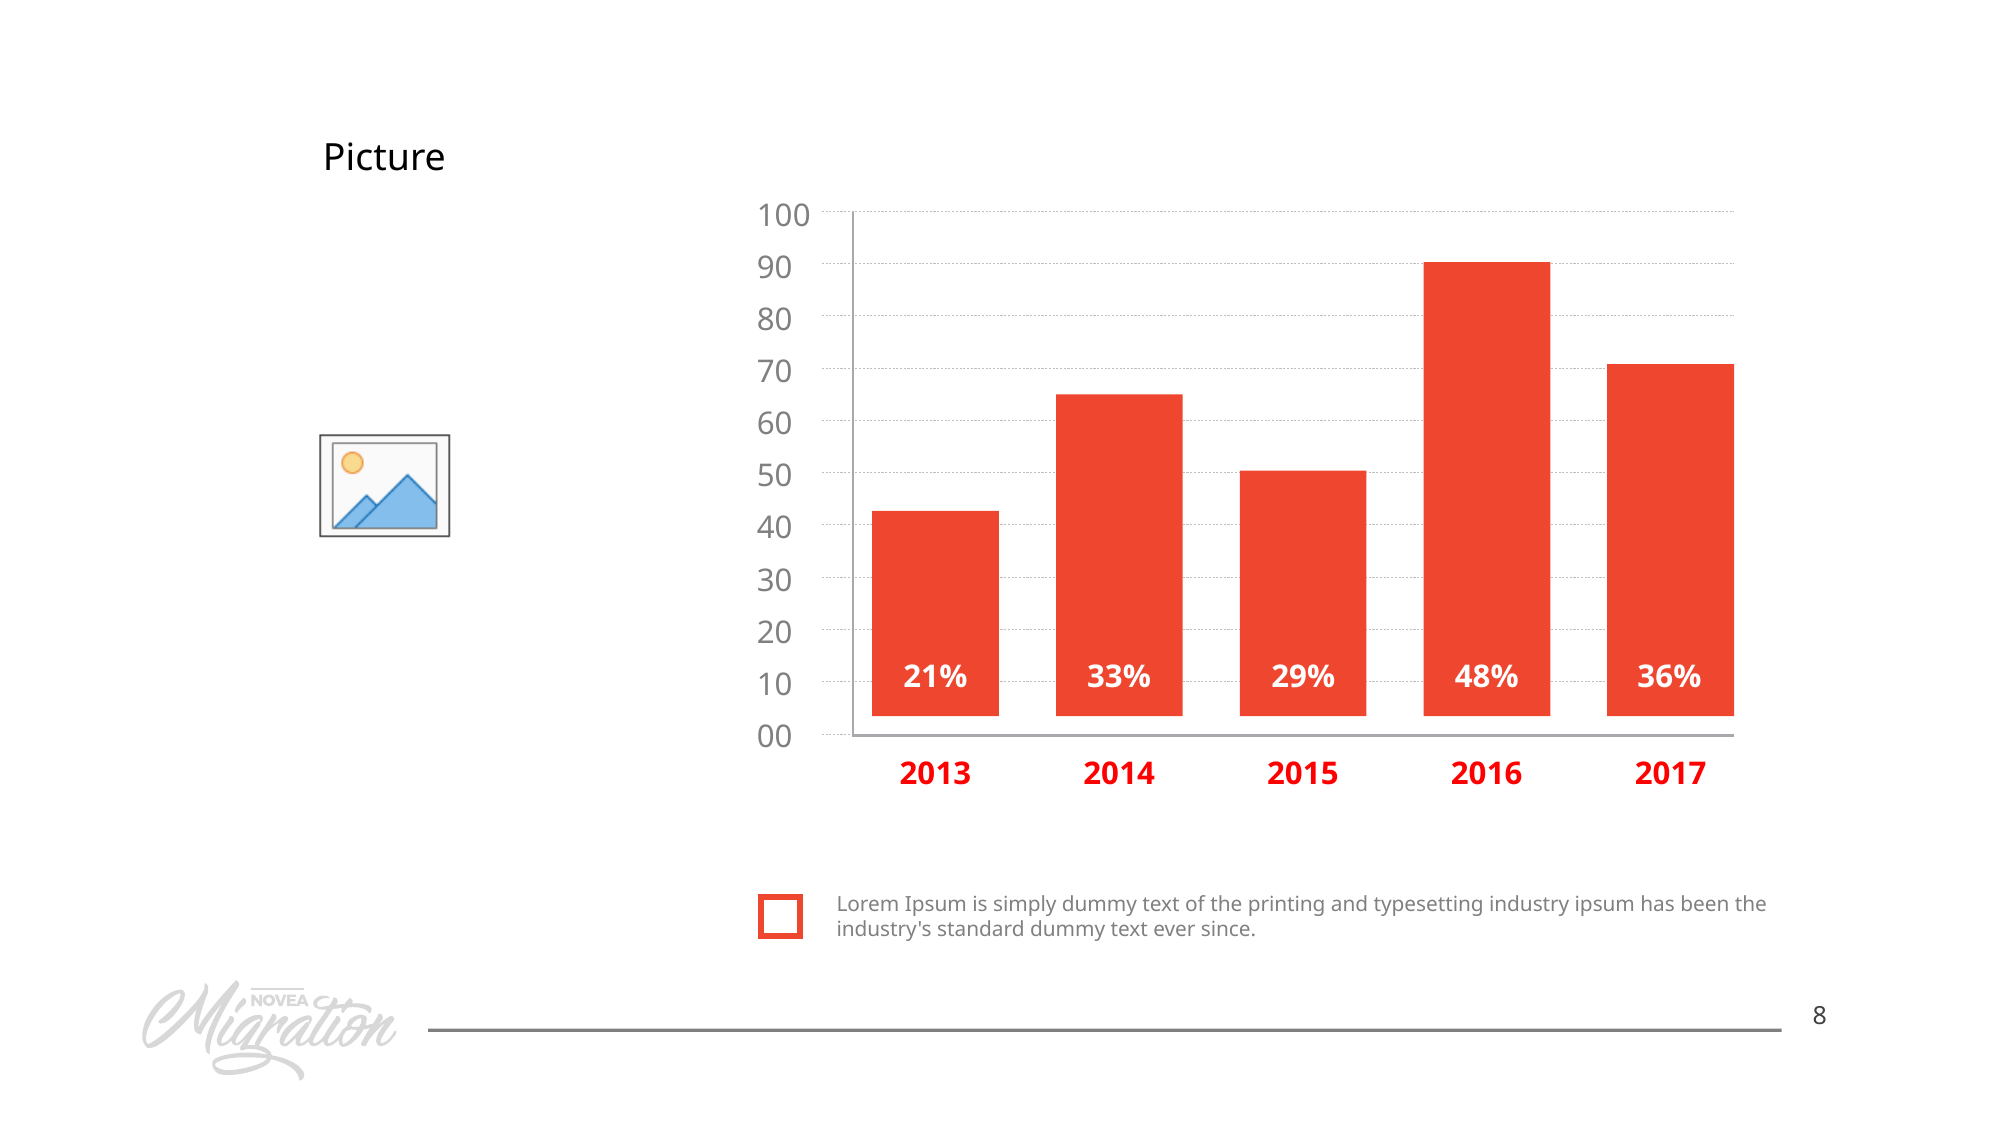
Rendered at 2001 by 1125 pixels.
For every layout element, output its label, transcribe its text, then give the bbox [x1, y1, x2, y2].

text_box Lorem Ipsum is simply dummy text of the printing and typesetting industry ipsum has been the industry's standard dummy text ever since. [821, 883, 1810, 949]
text_box 2015 [1252, 746, 1354, 799]
text_box 100 90 80 70 60 50 40 30 20 10 00 [742, 173, 851, 761]
text_box 2016 [1436, 746, 1538, 799]
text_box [821, 211, 853, 734]
text_box 2013 [884, 746, 987, 799]
text_box 2017 [1619, 746, 1722, 799]
slide_number 8 [1781, 978, 1858, 1055]
picture [156, 124, 613, 847]
text_box [760, 896, 801, 937]
text_box 2014 [1068, 746, 1171, 799]
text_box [853, 211, 1735, 736]
